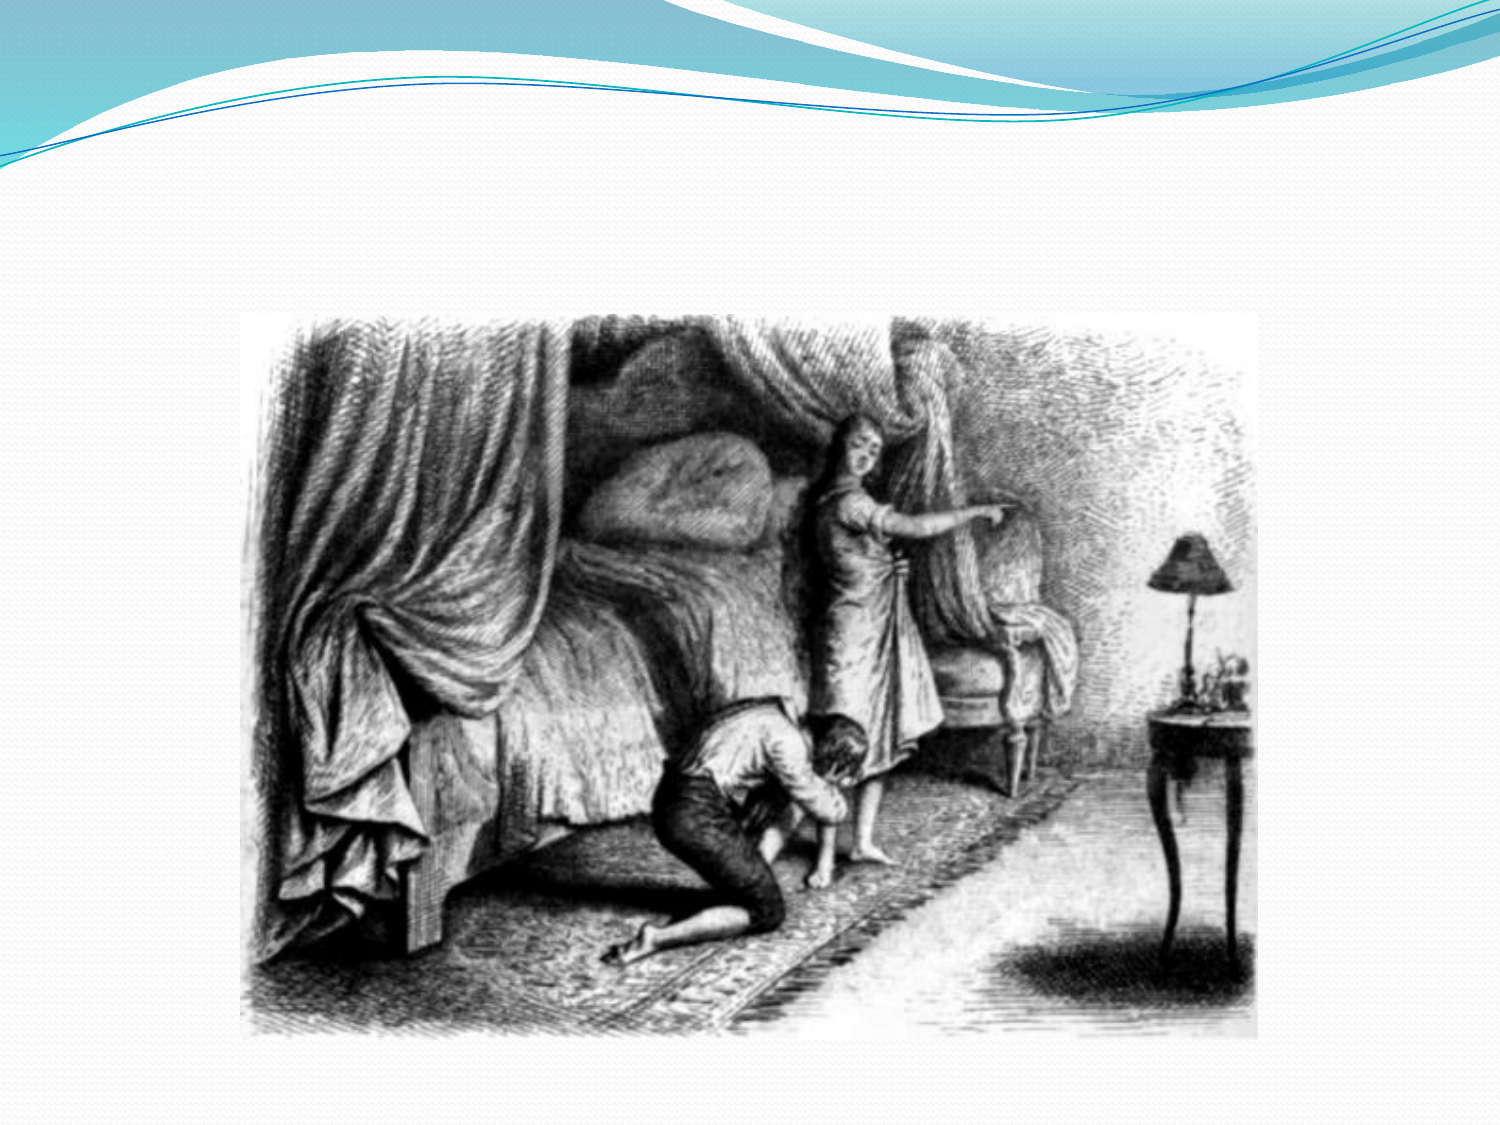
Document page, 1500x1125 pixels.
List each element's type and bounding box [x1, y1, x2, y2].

list [240, 314, 1259, 1040]
